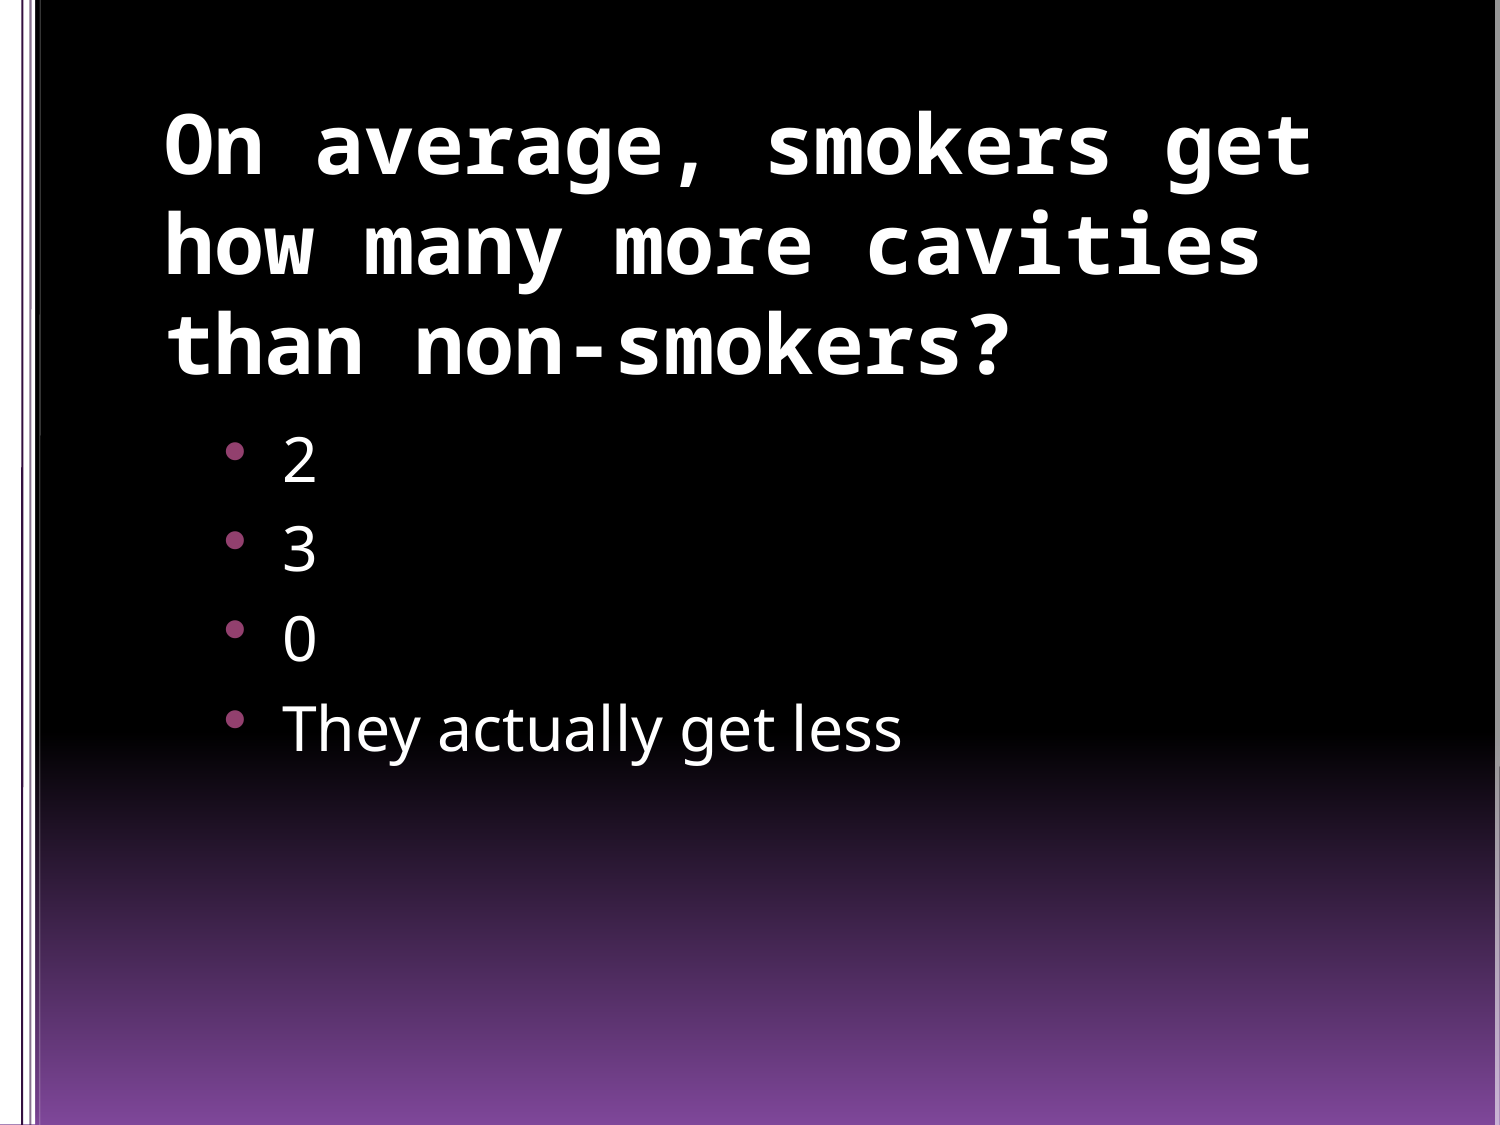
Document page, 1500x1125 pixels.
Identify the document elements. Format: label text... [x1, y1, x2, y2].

title On average, smokers get how many more cavities than non-smokers? [150, 83, 1425, 388]
list 2 3 0 They actually get less [200, 412, 1363, 1043]
